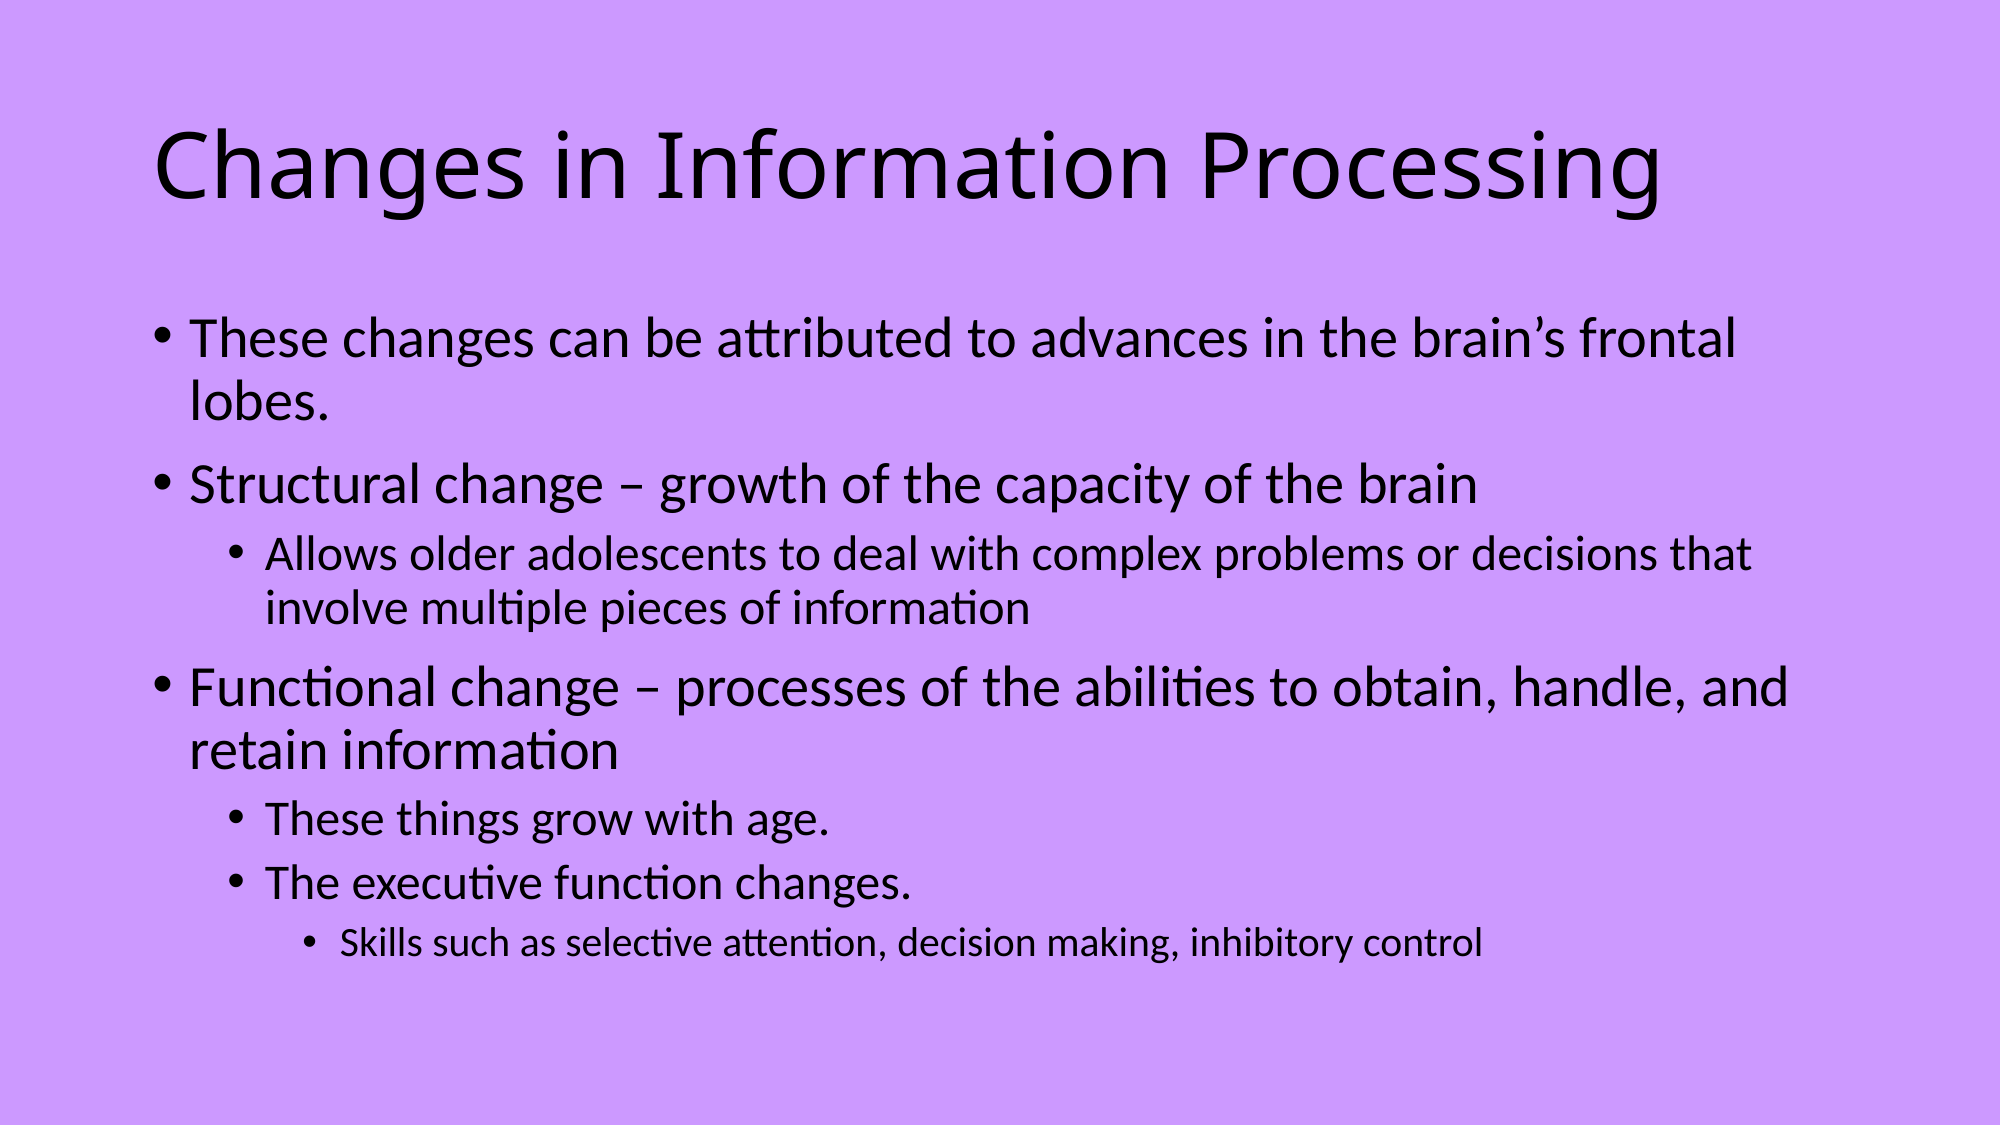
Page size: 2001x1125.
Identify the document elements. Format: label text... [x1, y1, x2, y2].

title Changes in Information Processing [137, 59, 1863, 278]
list These changes can be attributed to advances in the brain’s frontal lobes. Structural change – growth of the capacity of the brain Allows older adolescents to deal with complex problems or decisions that involve multiple pieces of information Functional change – processes of the abilities to obtain, handle, and retain information These things grow with age. The executive function changes. Skills such as selective attention, decision making, inhibitory control [137, 299, 1863, 1014]
